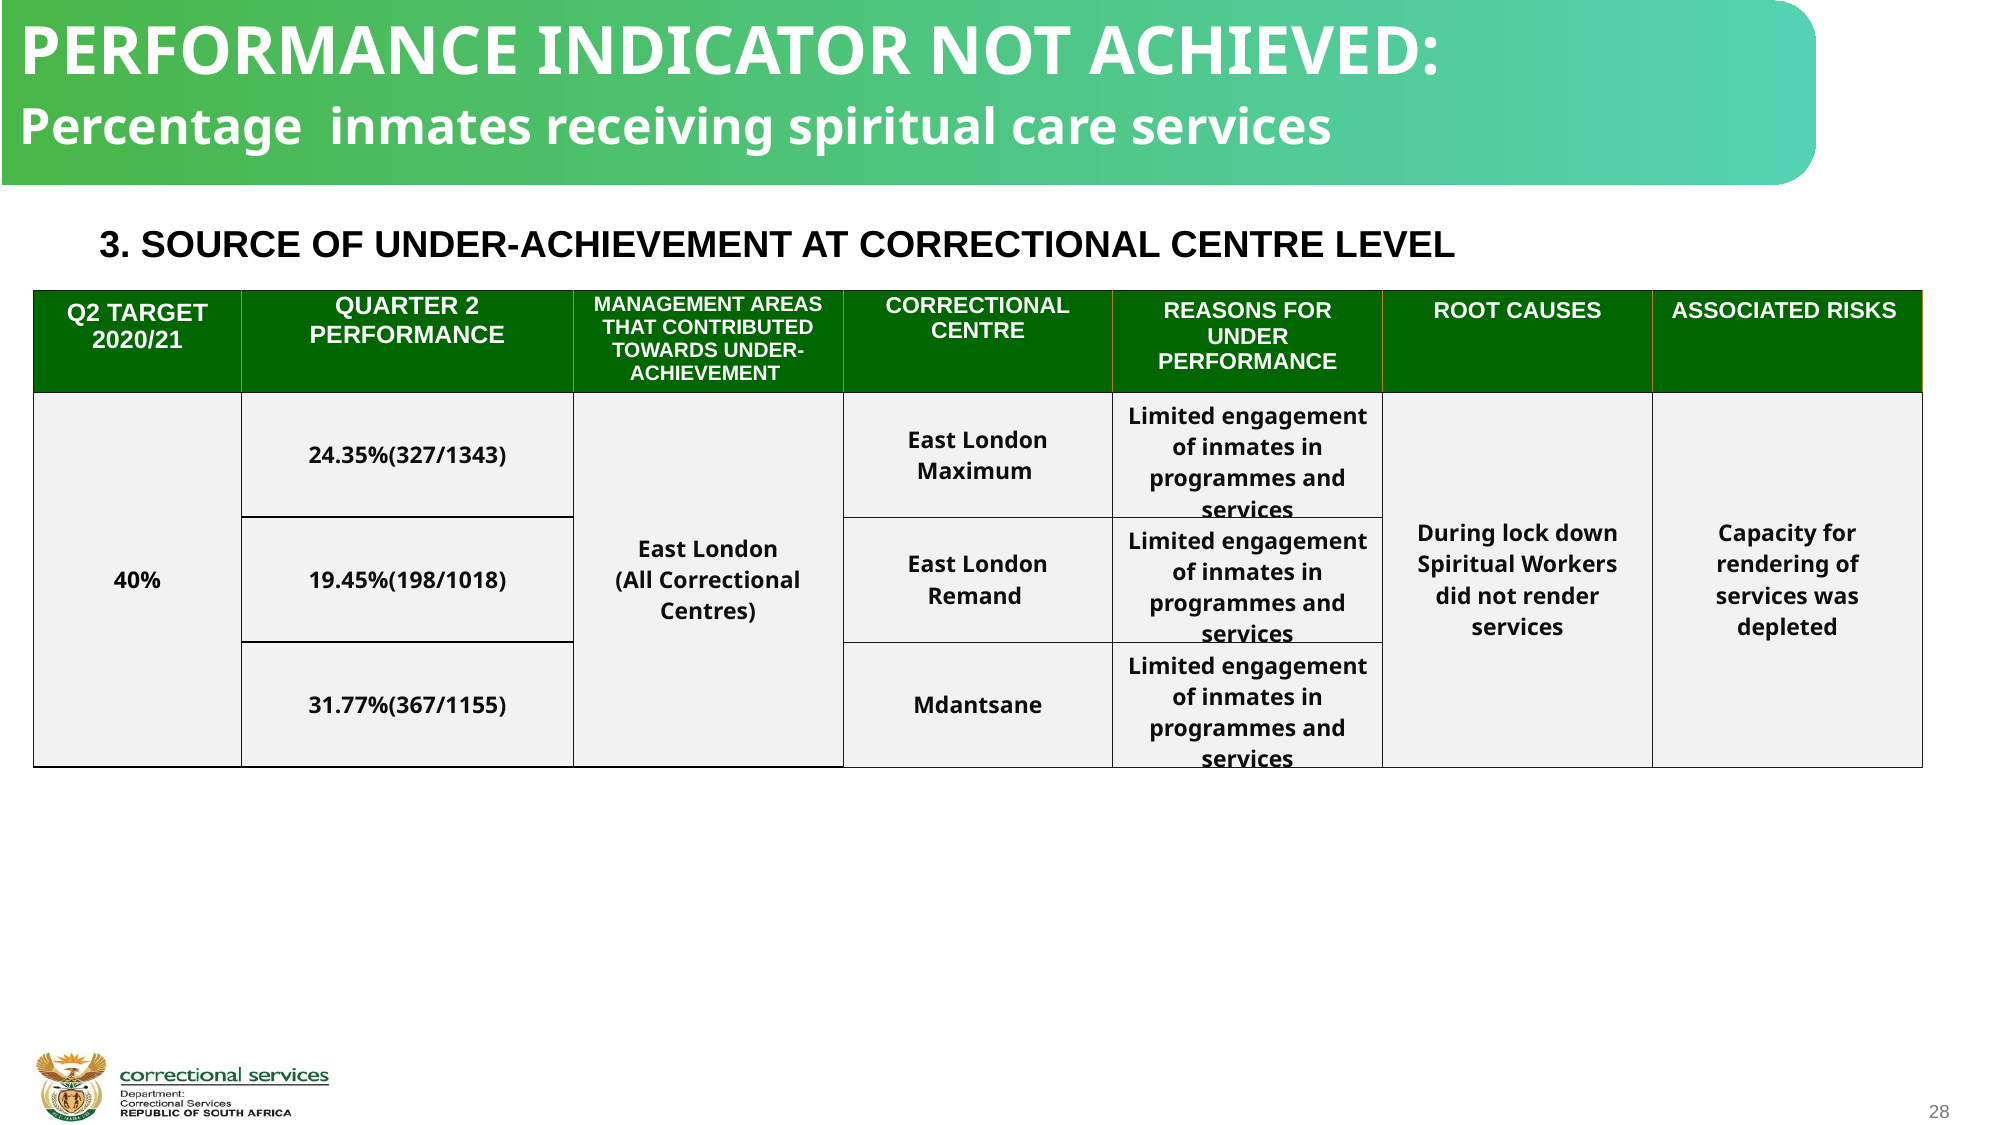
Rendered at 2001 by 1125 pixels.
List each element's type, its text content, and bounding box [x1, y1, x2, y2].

table_cell 24.35%(327/1343) [242, 393, 573, 516]
table_header CORRECTIONAL CENTRE [844, 291, 1112, 392]
table_cell Mdantsane [844, 643, 1112, 767]
table_header QUARTER 2 PERFORMANCE [242, 291, 573, 392]
table_cell Capacity for rendering of services was depleted [1653, 393, 1922, 767]
table_cell East London Maximum [844, 393, 1112, 517]
text_box 3. SOURCE OF UNDER-ACHIEVEMENT AT CORRECTIONAL CENTRE LEVEL [32, 212, 1533, 273]
picture [33, 1049, 332, 1123]
table_cell Limited engagement of inmates in programmes and services [1113, 393, 1382, 517]
table_cell East London (All Correctional Centres) [574, 393, 843, 766]
table_cell 31.77%(367/1155) [242, 643, 573, 766]
table_cell 19.45%(198/1018) [242, 518, 573, 641]
table_header REASONS FOR UNDER PERFORMANCE [1113, 291, 1382, 392]
text_box PERFORMANCE INDICATOR NOT ACHIEVED: Percentage inmates receiving spiritual care services [4, 9, 1803, 96]
table_cell Limited engagement of inmates in programmes and services [1113, 643, 1382, 767]
table_cell 40% [34, 393, 241, 766]
table_header ASSOCIATED RISKS [1653, 291, 1922, 392]
table_cell During lock down Spiritual Workers did not render services [1383, 393, 1652, 767]
table_cell Limited engagement of inmates in programmes and services [1113, 518, 1382, 642]
table_header MANAGEMENT AREAS THAT CONTRIBUTED TOWARDS UNDER-ACHIEVEMENT [574, 291, 843, 392]
table_header Q2 TARGET 2020/21 [34, 291, 241, 392]
text_box [2, 0, 1816, 185]
table_header ROOT CAUSES [1383, 291, 1652, 392]
table_cell East London Remand [844, 518, 1112, 642]
